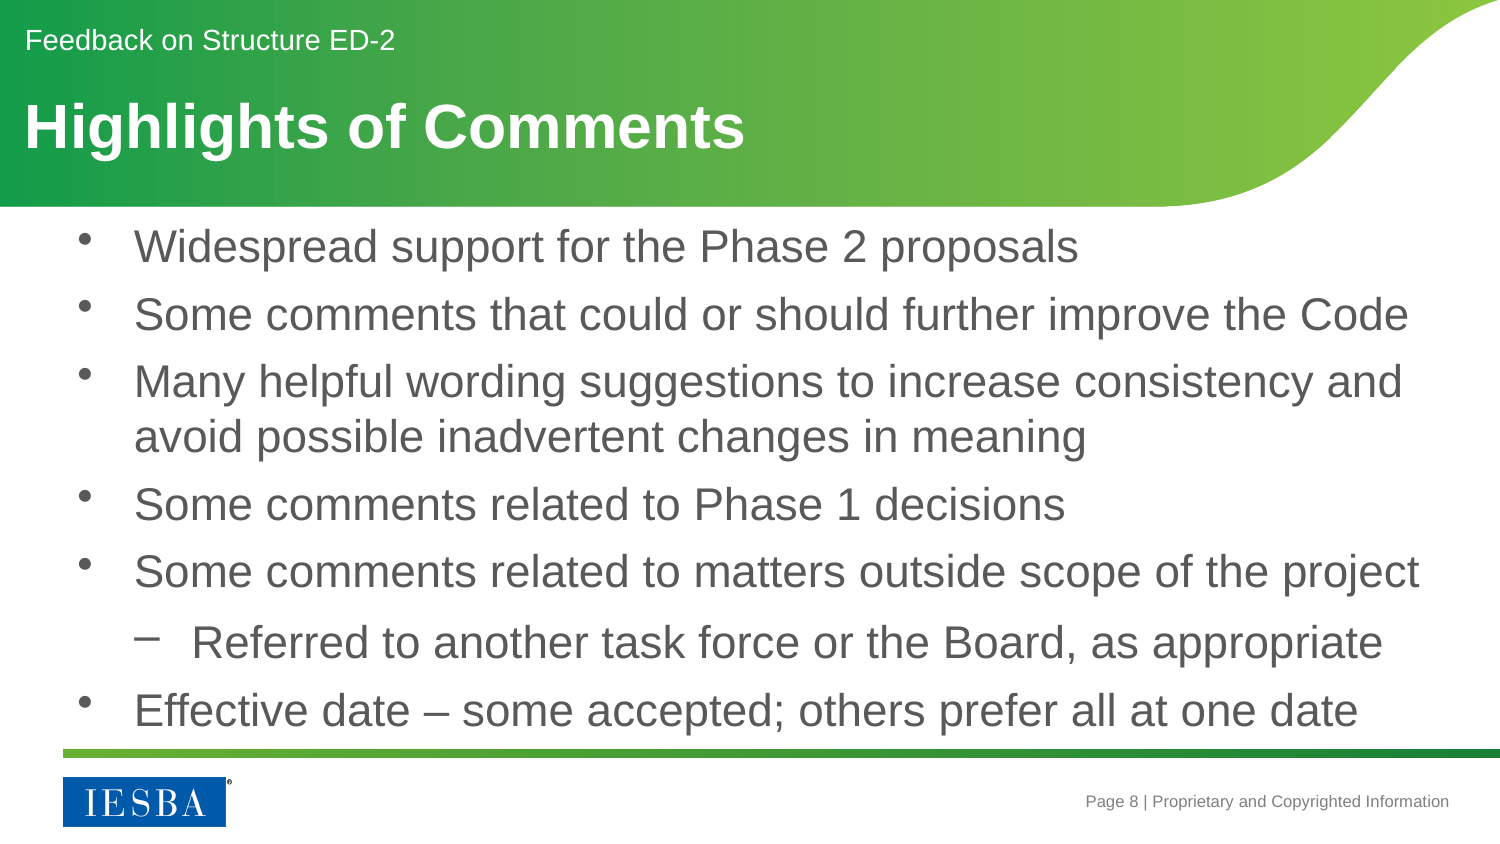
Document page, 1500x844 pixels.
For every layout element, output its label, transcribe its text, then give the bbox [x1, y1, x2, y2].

picture [0, 0, 1500, 207]
picture [63, 777, 232, 827]
subtitle Feedback on Structure ED-2 [24, 21, 463, 50]
list Widespread support for the Phase 2 proposals Some comments that could or should further improve the Code Many helpful wording suggestions to increase consistency and avoid possible inadvertent changes in meaning Some comments related to Phase 1 decisions Some comments related to matters outside scope of the project Referred to another task force or the Board, as appropriate Effective date – some accepted; others prefer all at one date [62, 209, 1450, 724]
title Highlights of Comments [24, 60, 1338, 186]
